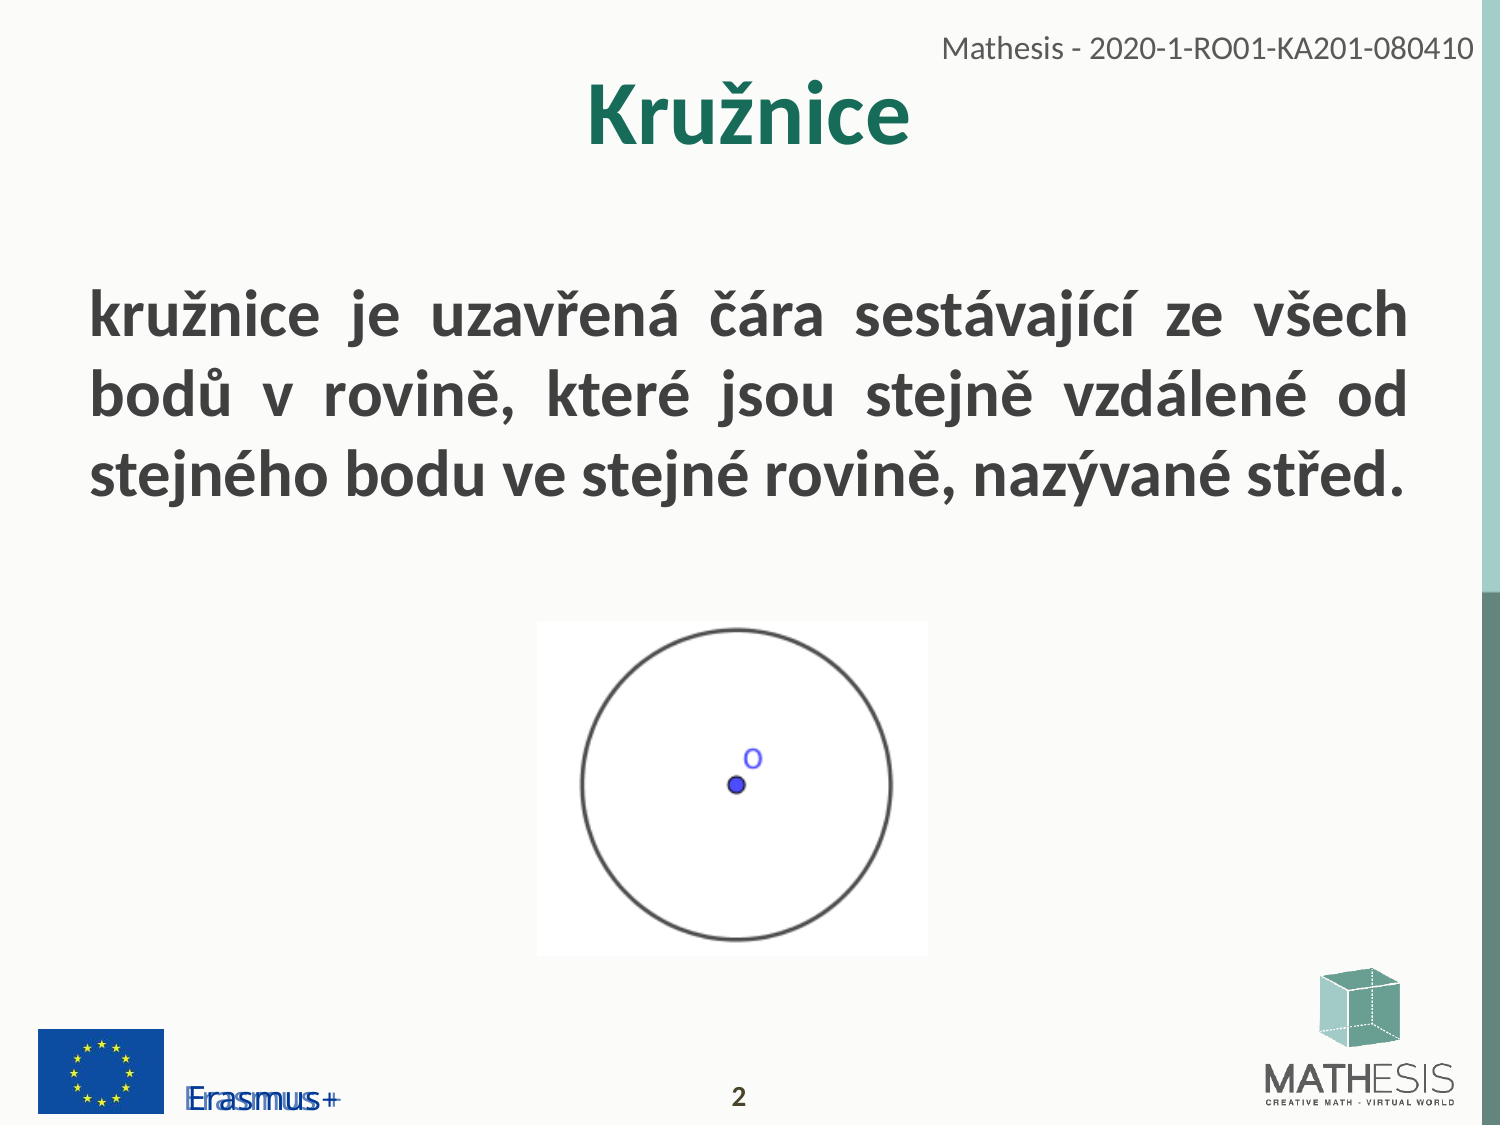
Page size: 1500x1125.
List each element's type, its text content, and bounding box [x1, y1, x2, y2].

picture [537, 621, 928, 956]
list kružnice je uzavřená čára sestávající ze všech bodů v rovině, které jsou stejně vzdálené od stejného bodu ve stejné rovině, nazývané střed. [75, 262, 1425, 1005]
picture [38, 1029, 164, 1114]
title Kružnice [75, 45, 1425, 233]
